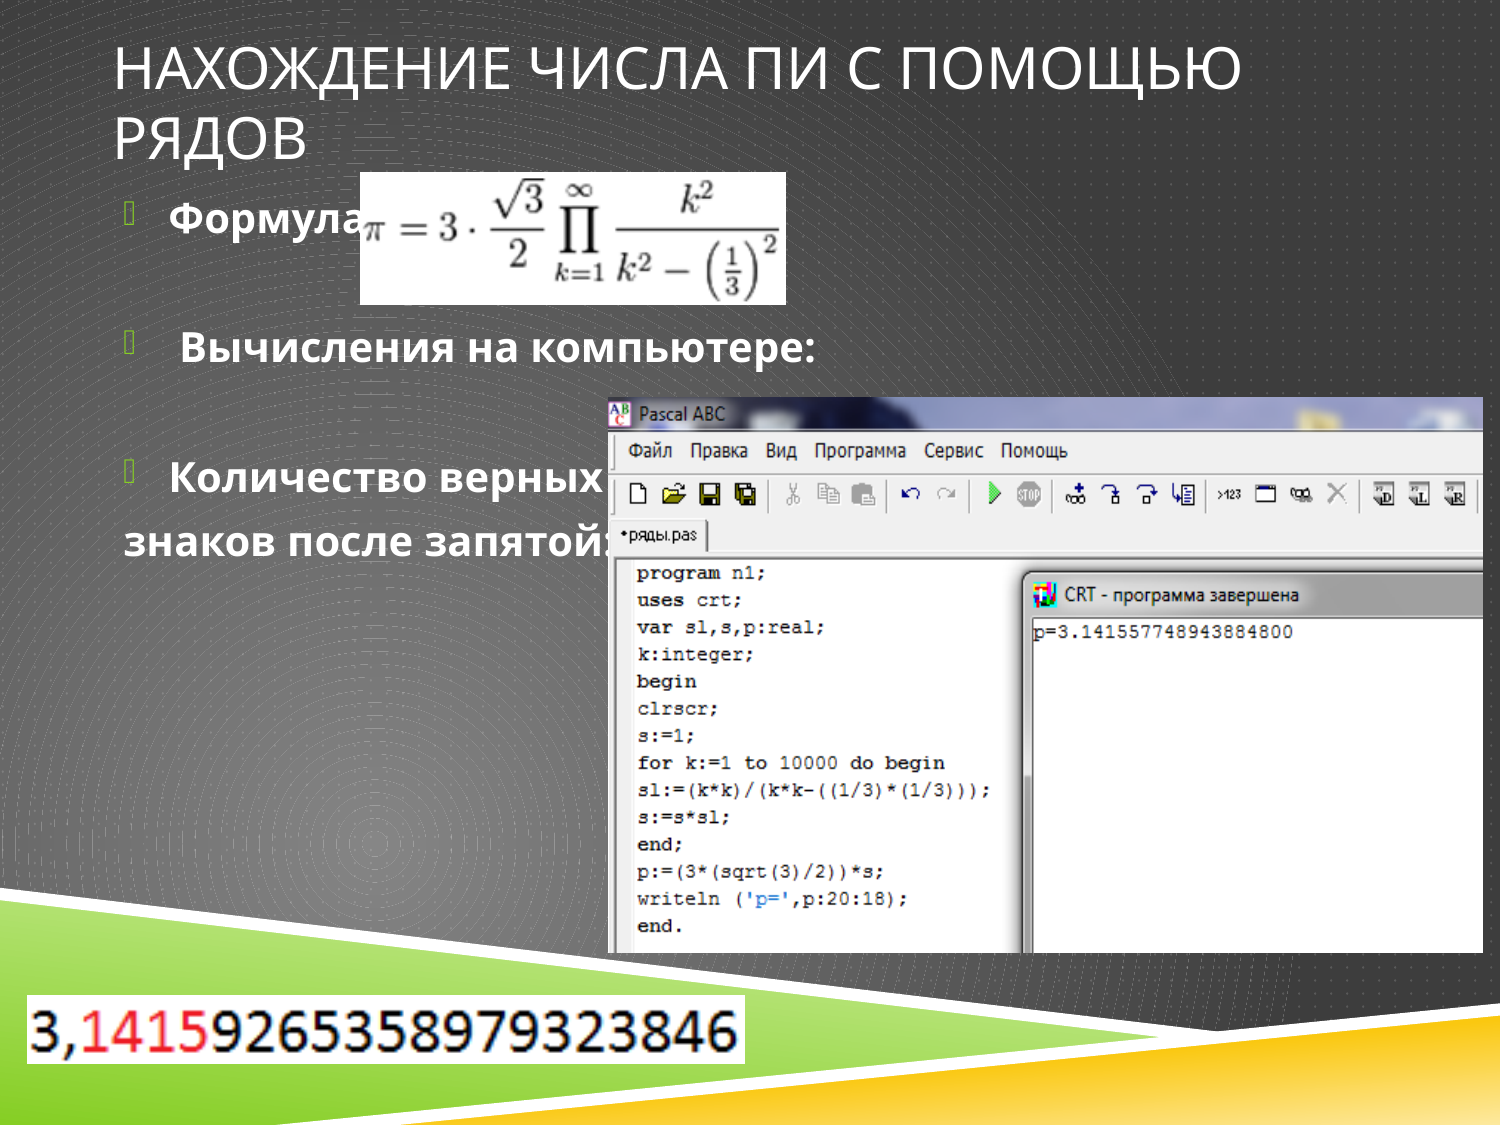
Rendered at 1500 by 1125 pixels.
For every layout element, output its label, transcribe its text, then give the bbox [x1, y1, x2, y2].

picture [607, 396, 1483, 953]
picture [27, 995, 745, 1065]
picture [359, 172, 786, 305]
title Нахождение числа Пи с помощью рядов [112, 7, 1388, 184]
list Формула: Вычисления на компьютере: Количество верных знаков после запятой: 4 [112, 184, 1388, 899]
